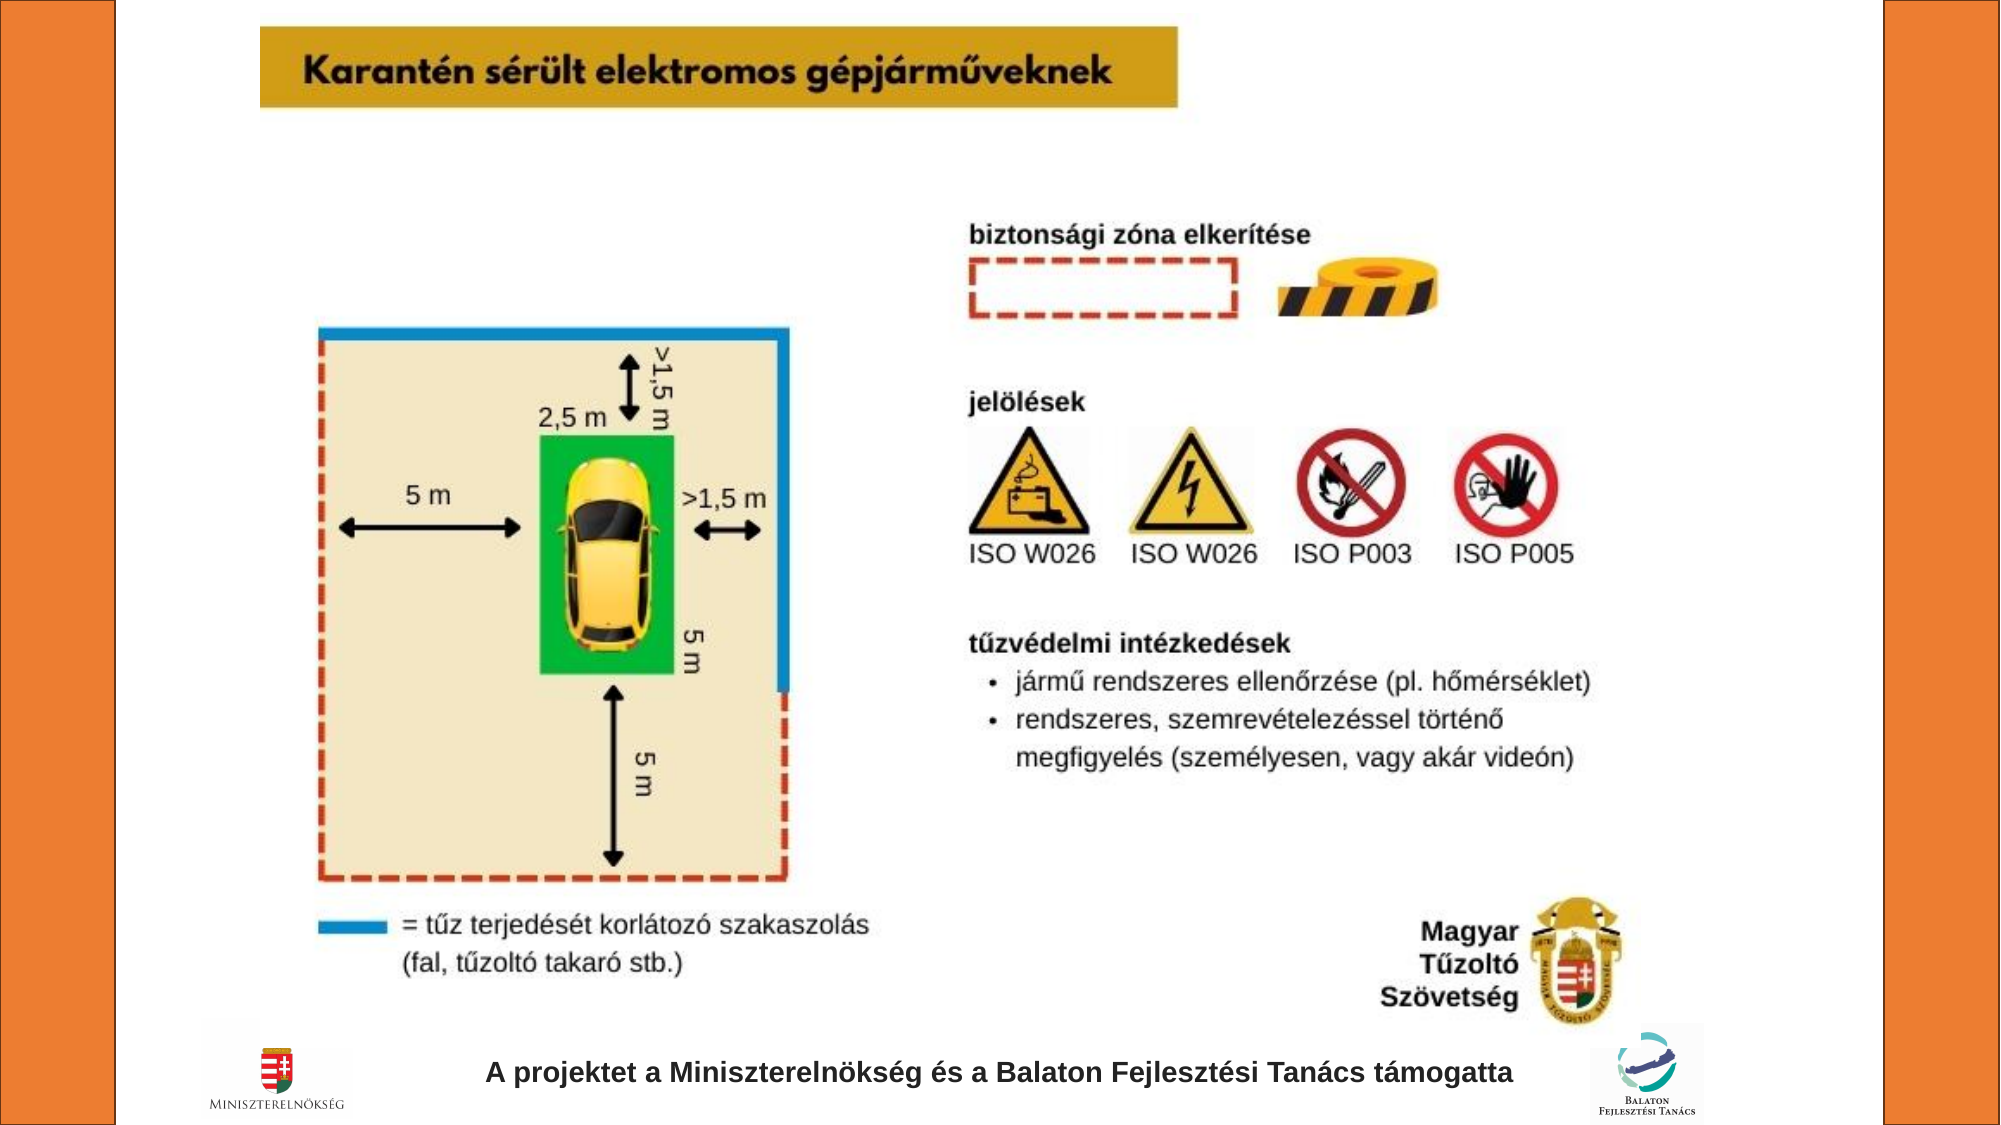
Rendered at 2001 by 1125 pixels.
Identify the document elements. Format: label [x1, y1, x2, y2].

picture [201, 13, 1704, 1125]
